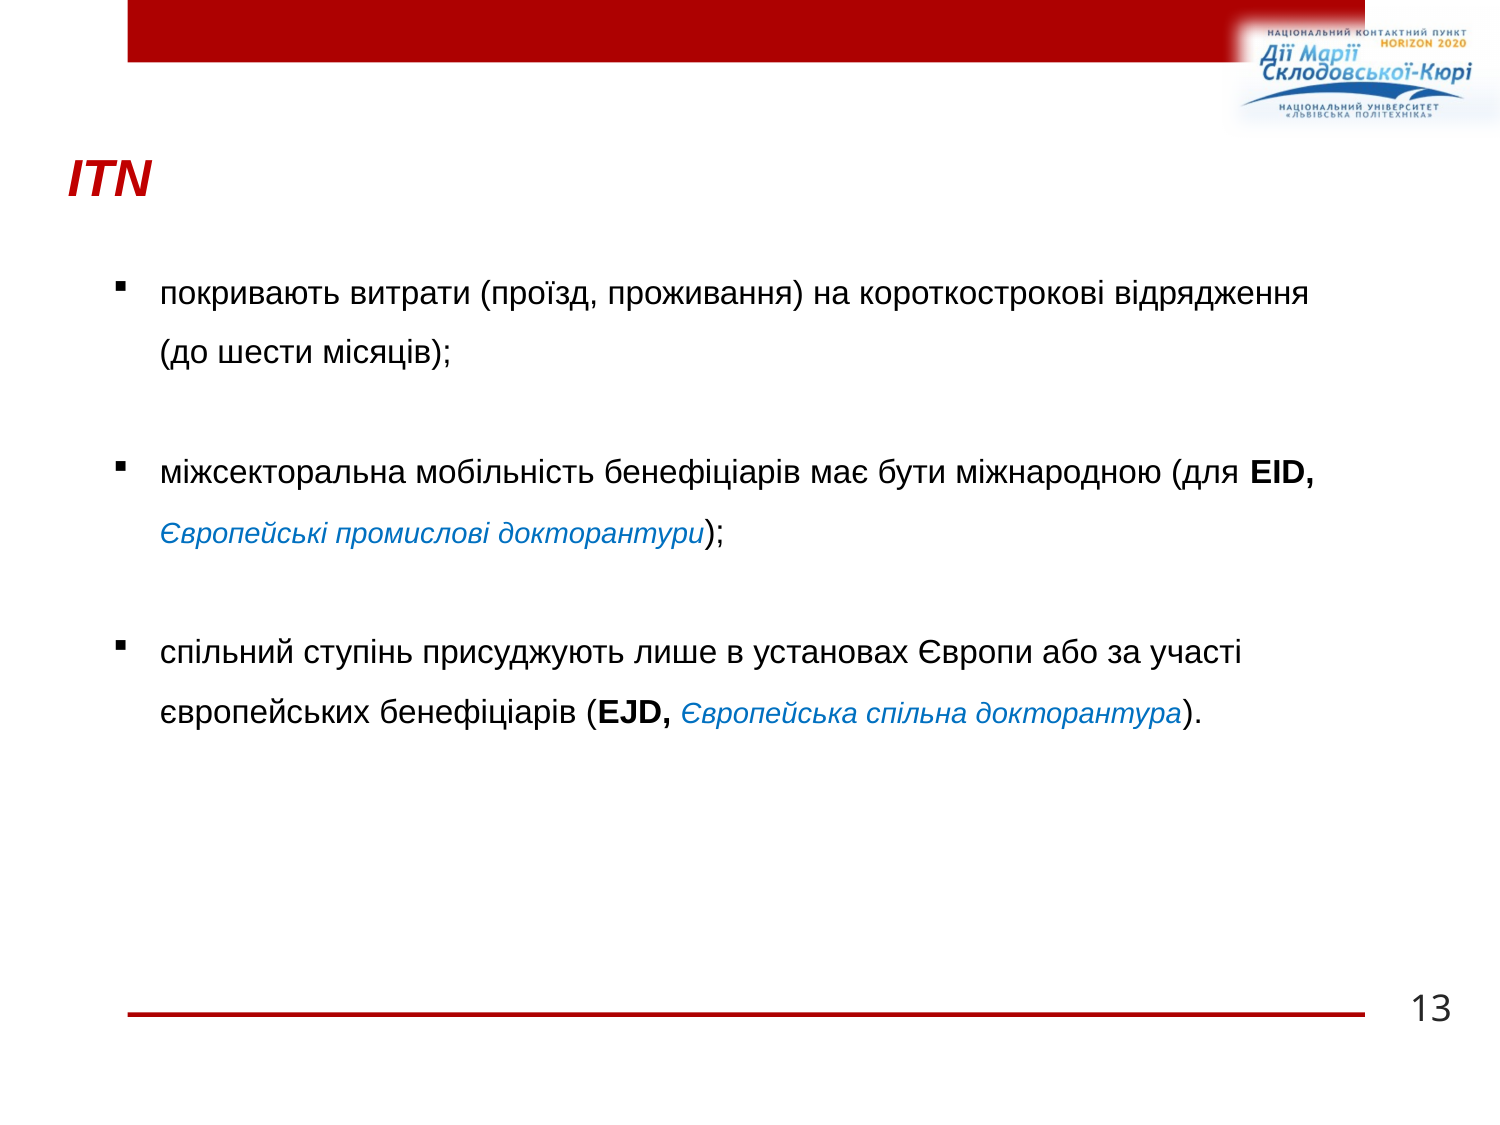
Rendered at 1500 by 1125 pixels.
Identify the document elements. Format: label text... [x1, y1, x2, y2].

picture [1220, 4, 1500, 138]
text_box покривають витрати (проїзд, проживання) на короткострокові відрядження (до шести місяців); міжсекторальна мобільність бенефіціарів має бути міжнародною (для EID, Європейські промислові докторантури); спільний ступінь присуджують лише в установах Європи або за участі європейських бенефіціарів (EJD, Європейська спільна докторантура). [98, 243, 1459, 738]
slide_number 13 [1342, 976, 1468, 1037]
text_box ITN [53, 137, 172, 215]
